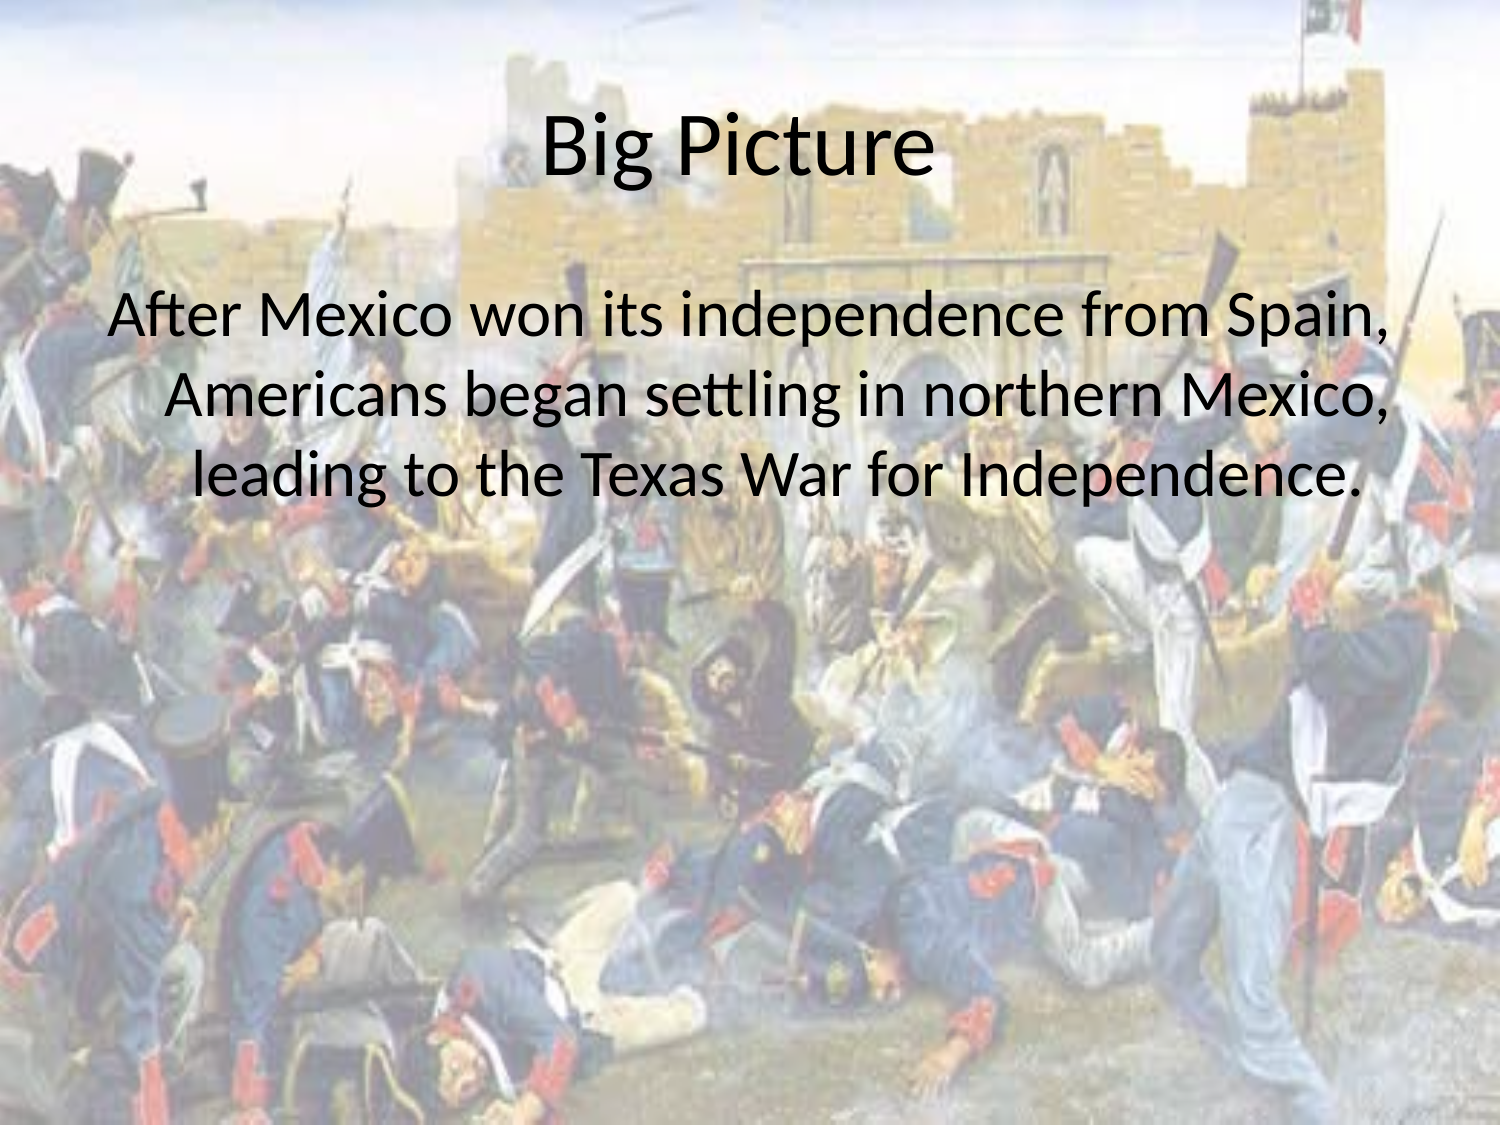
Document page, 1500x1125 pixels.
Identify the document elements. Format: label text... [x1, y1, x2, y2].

list After Mexico won its independence from Spain, Americans began settling in northern Mexico, leading to the Texas War for Independence. [75, 262, 1425, 1005]
title Big Picture [75, 45, 1425, 233]
